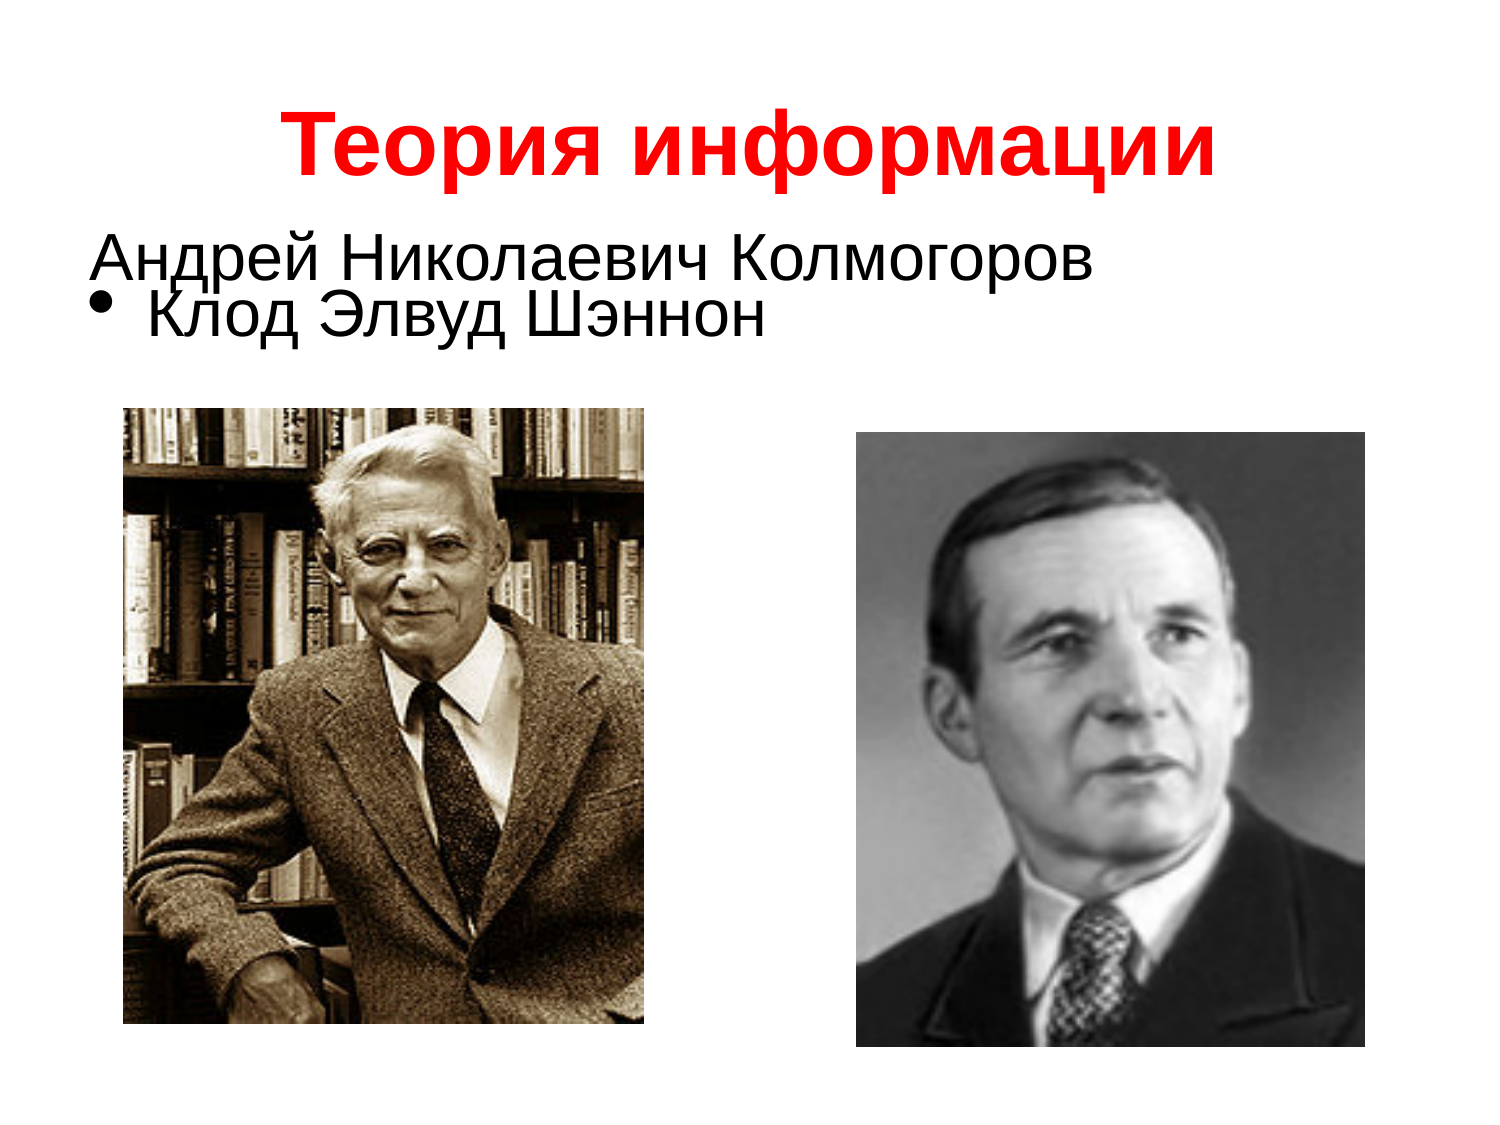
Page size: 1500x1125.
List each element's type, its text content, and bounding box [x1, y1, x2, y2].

text_box Теория информации [75, 45, 1425, 206]
picture [123, 408, 644, 1024]
text_box Андрей Николаевич Колмогоров [75, 206, 1425, 1005]
picture [855, 432, 1365, 1048]
